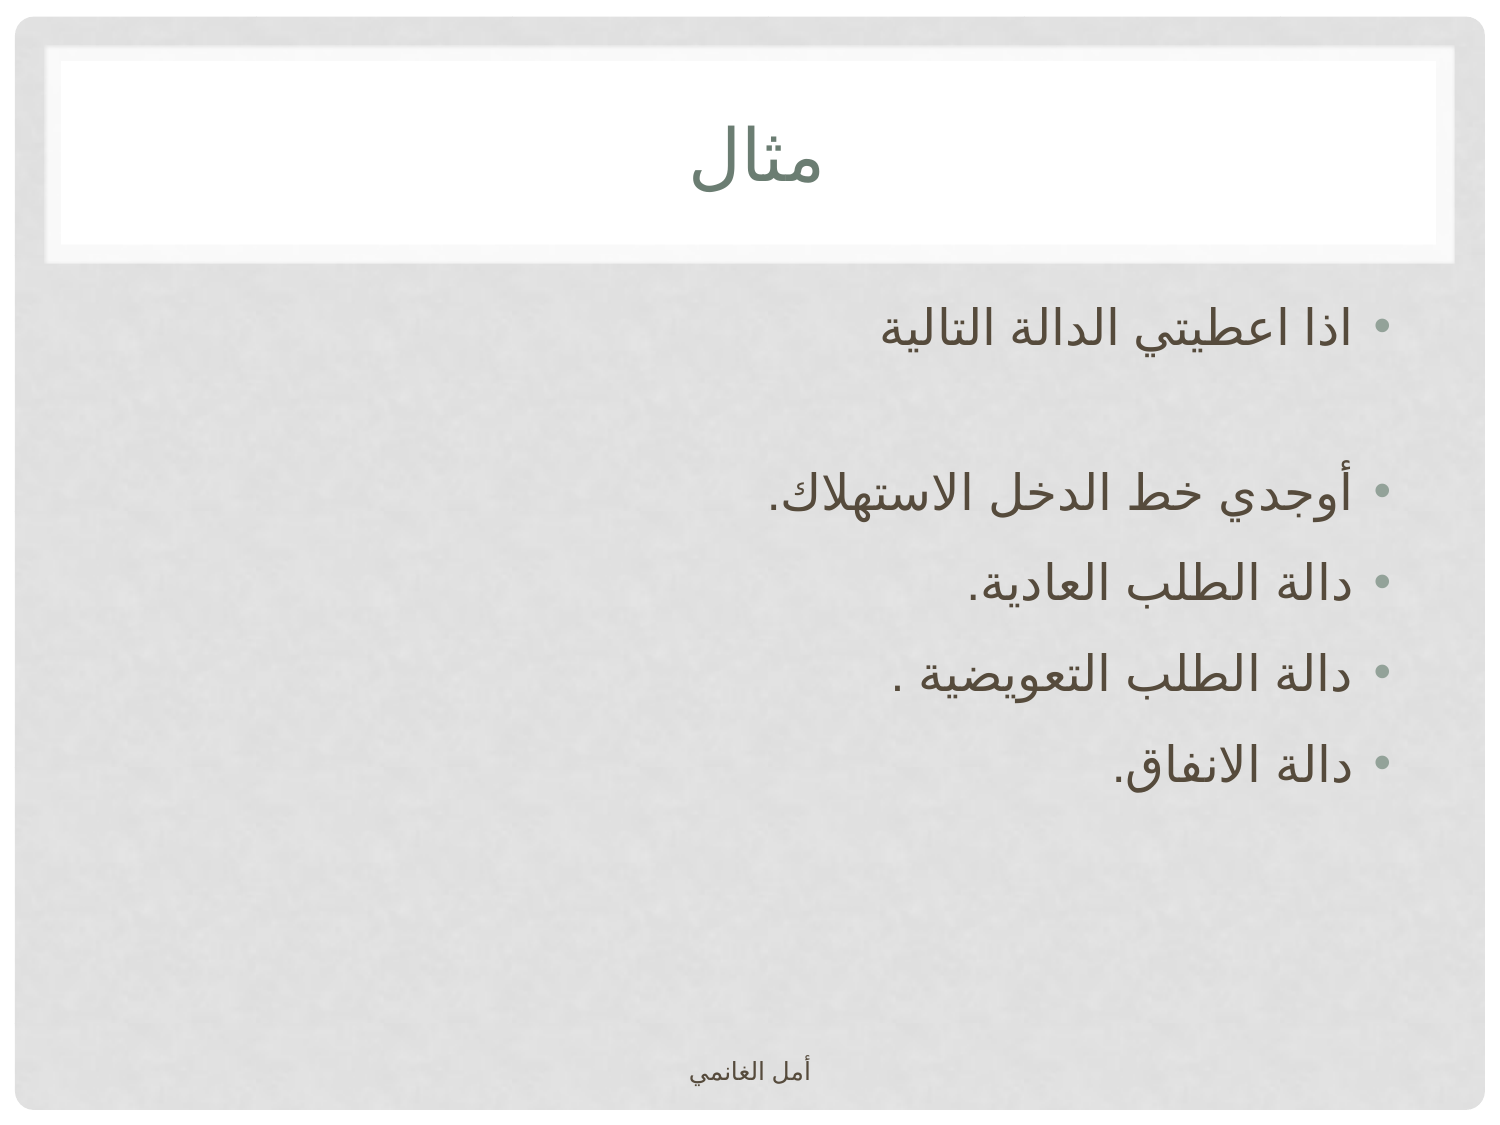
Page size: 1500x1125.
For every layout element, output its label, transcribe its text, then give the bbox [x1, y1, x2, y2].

title مثال [69, 66, 1425, 238]
footer أمل الغانمي [512, 1042, 988, 1103]
